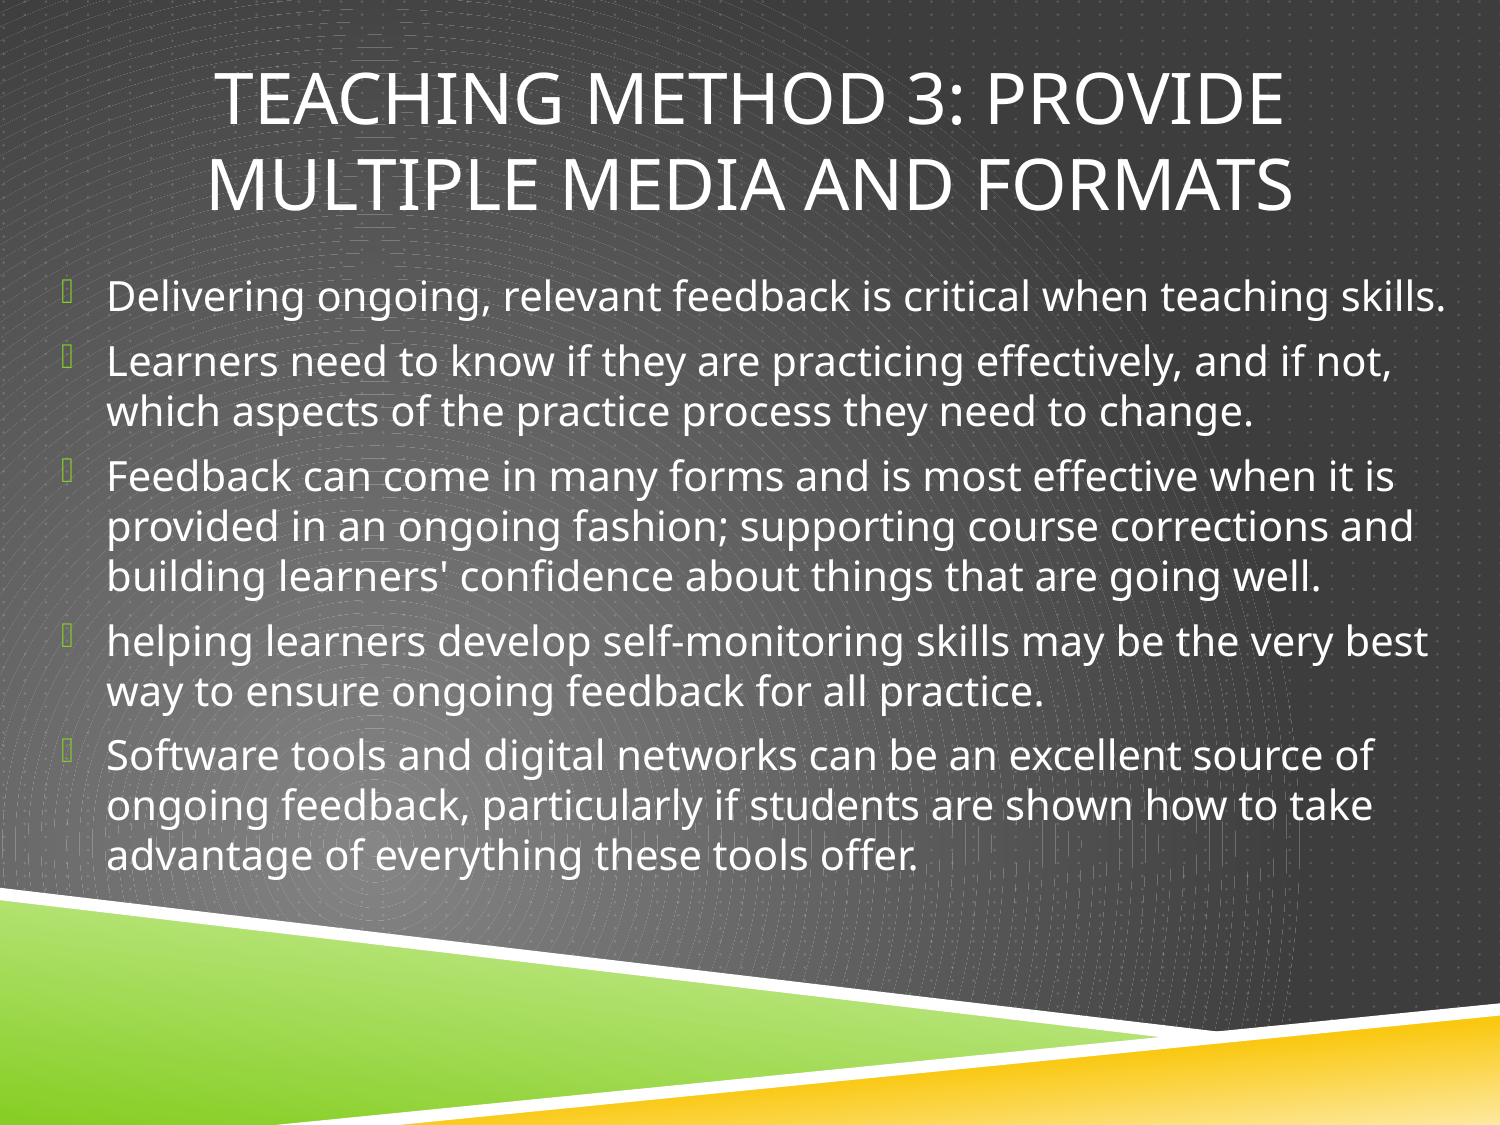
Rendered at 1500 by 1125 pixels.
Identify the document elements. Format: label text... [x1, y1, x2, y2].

list Delivering ongoing, relevant feedback is critical when teaching skills. Learners need to know if they are practicing effectively, and if not, which aspects of the practice process they need to change. Feedback can come in many forms and is most effective when it is provided in an ongoing fashion; supporting course corrections and building learners' confidence about things that are going well. helping learners develop self-monitoring skills may be the very best way to ensure ongoing feedback for all practice. Software tools and digital networks can be an excellent source of ongoing feedback, particularly if students are shown how to take advantage of everything these tools offer. [50, 262, 1463, 925]
title Teaching Method 3: Provide Multiple Media and Formats [112, 45, 1388, 233]
